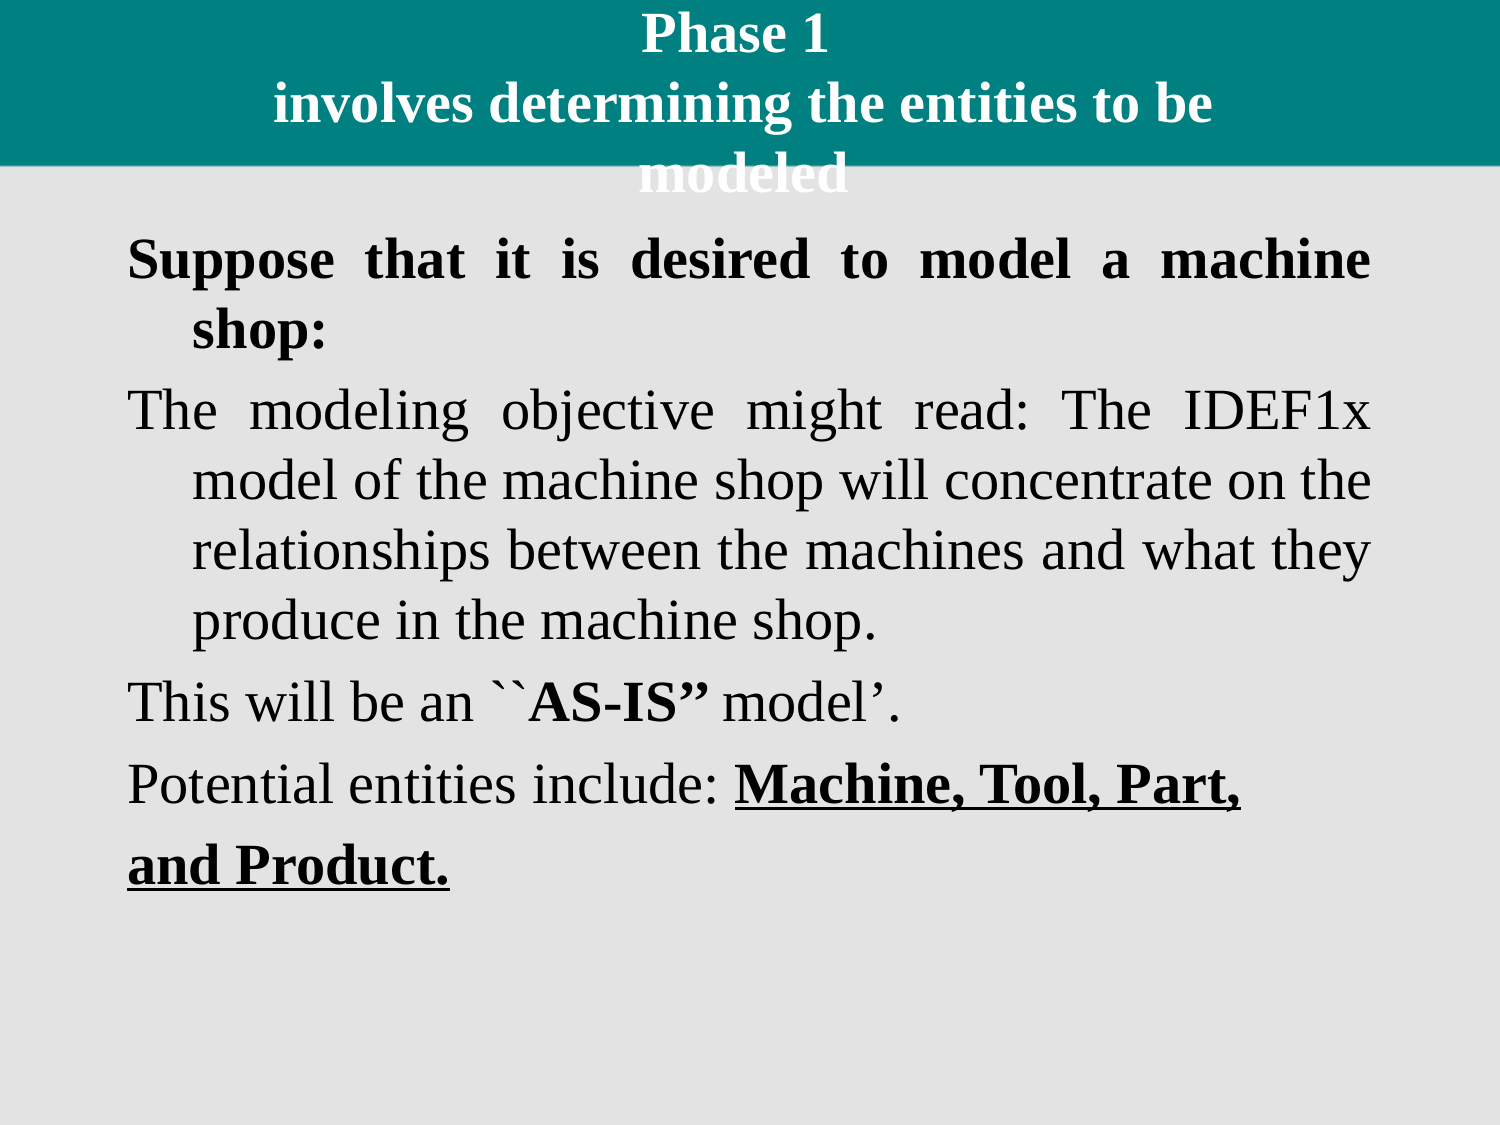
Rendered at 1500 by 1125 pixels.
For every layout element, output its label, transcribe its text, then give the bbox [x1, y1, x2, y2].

list Suppose that it is desired to model a machine shop: The modeling objective might read: The IDEF1x model of the machine shop will concentrate on the relationships between the machines and what they produce in the machine shop. This will be an ``AS-IS’’ model’. Potential entities include: Machine, Tool, Part, and Product. [111, 211, 1388, 538]
title Phase 1 involves determining the entities to be modeled [0, 23, 1488, 176]
picture [0, 0, 1500, 1125]
